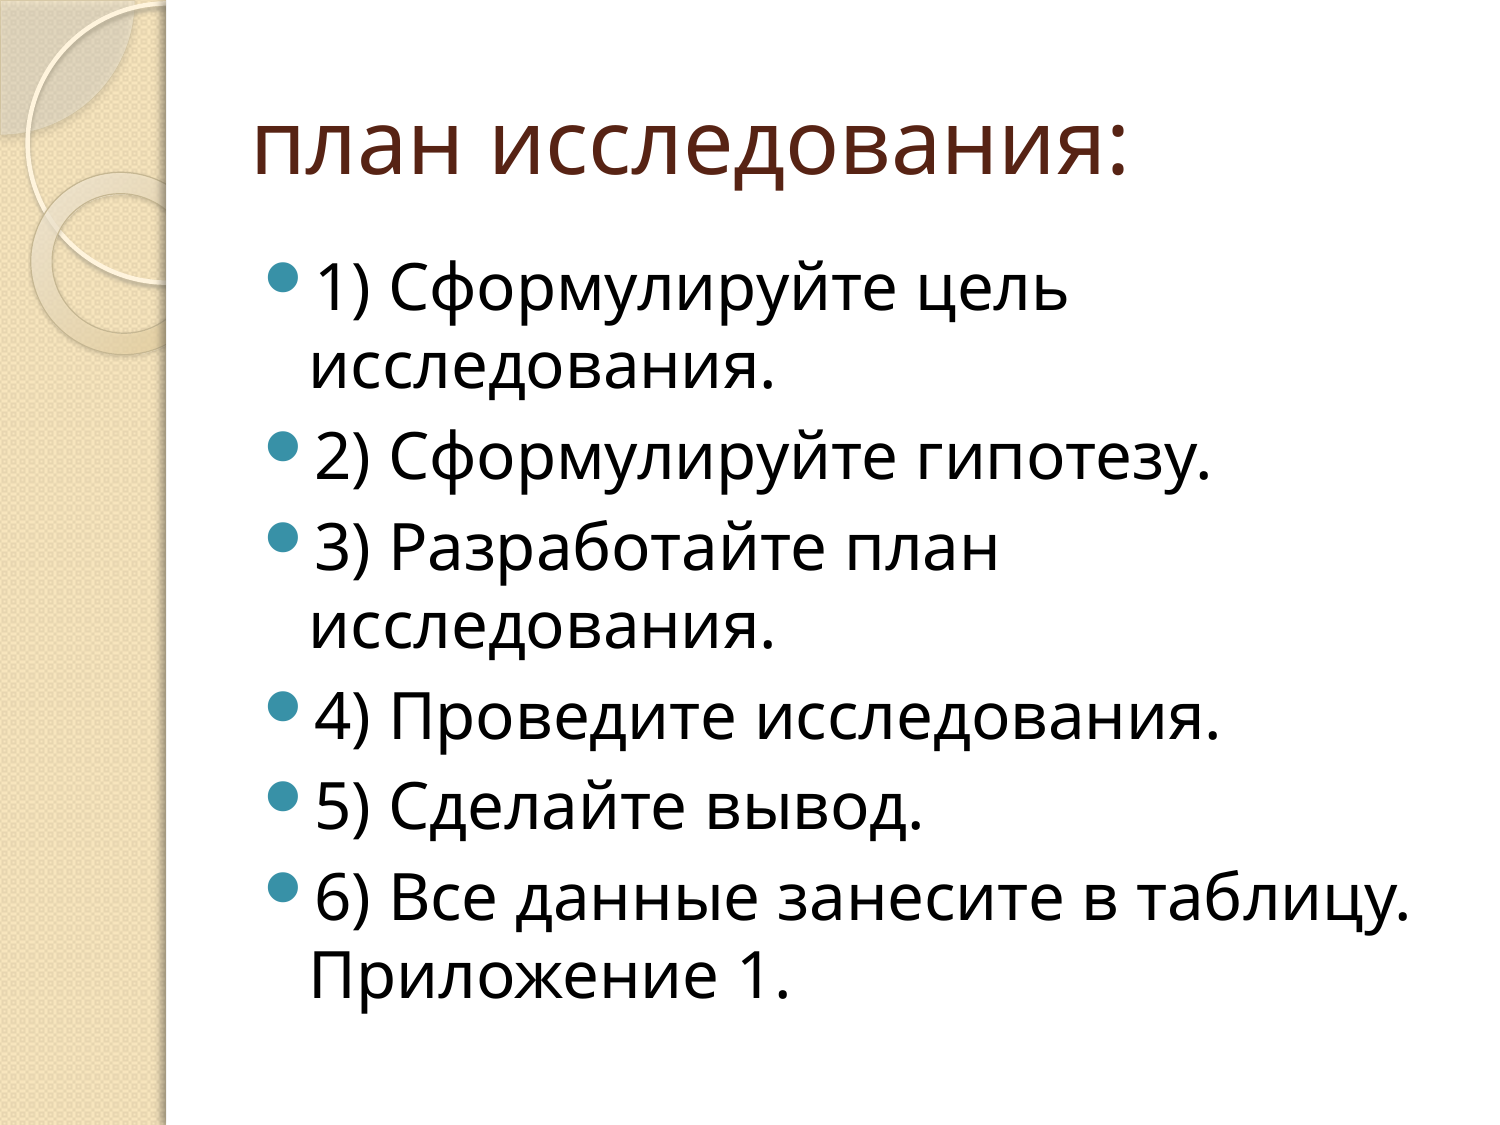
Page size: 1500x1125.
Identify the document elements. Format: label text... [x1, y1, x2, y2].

title план исследования: [235, 45, 1466, 233]
list 1) Сформулируйте цель исследования. 2) Сформулируйте гипотезу. 3) Разработайте план исследования. 4) Проведите исследования. 5) Сделайте вывод. 6) Все данные занесите в таблицу. Приложение 1. [235, 237, 1466, 1025]
